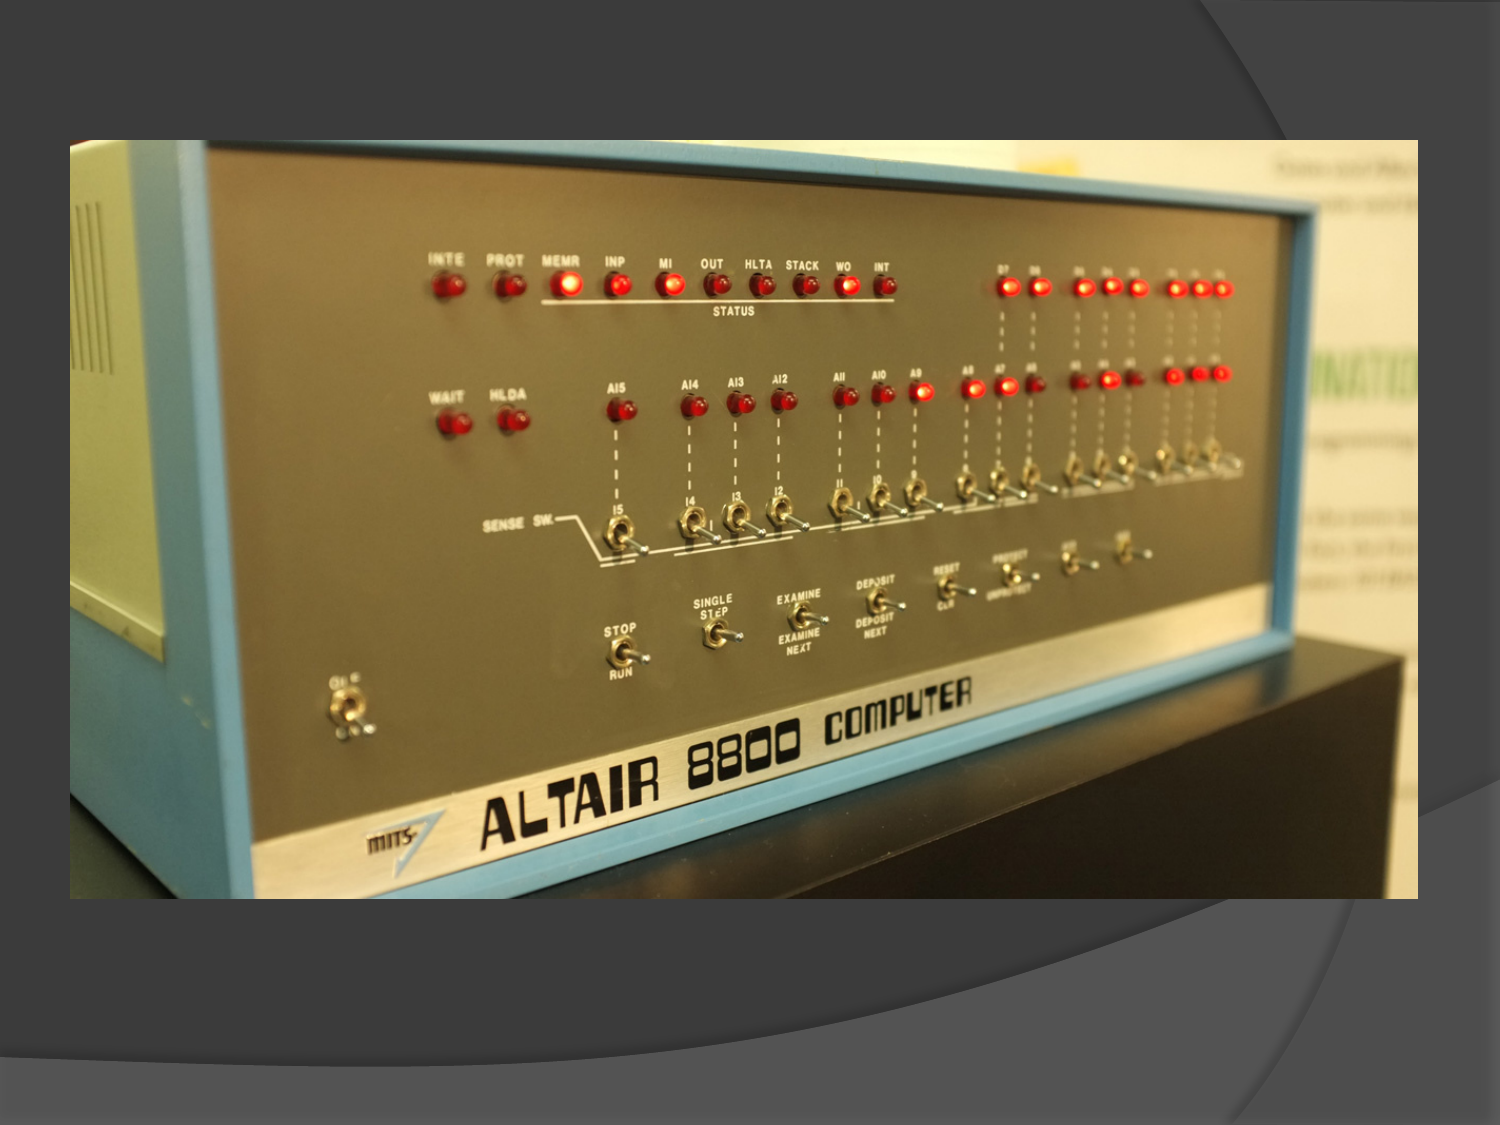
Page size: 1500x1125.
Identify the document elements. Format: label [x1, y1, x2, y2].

picture [70, 140, 1419, 899]
